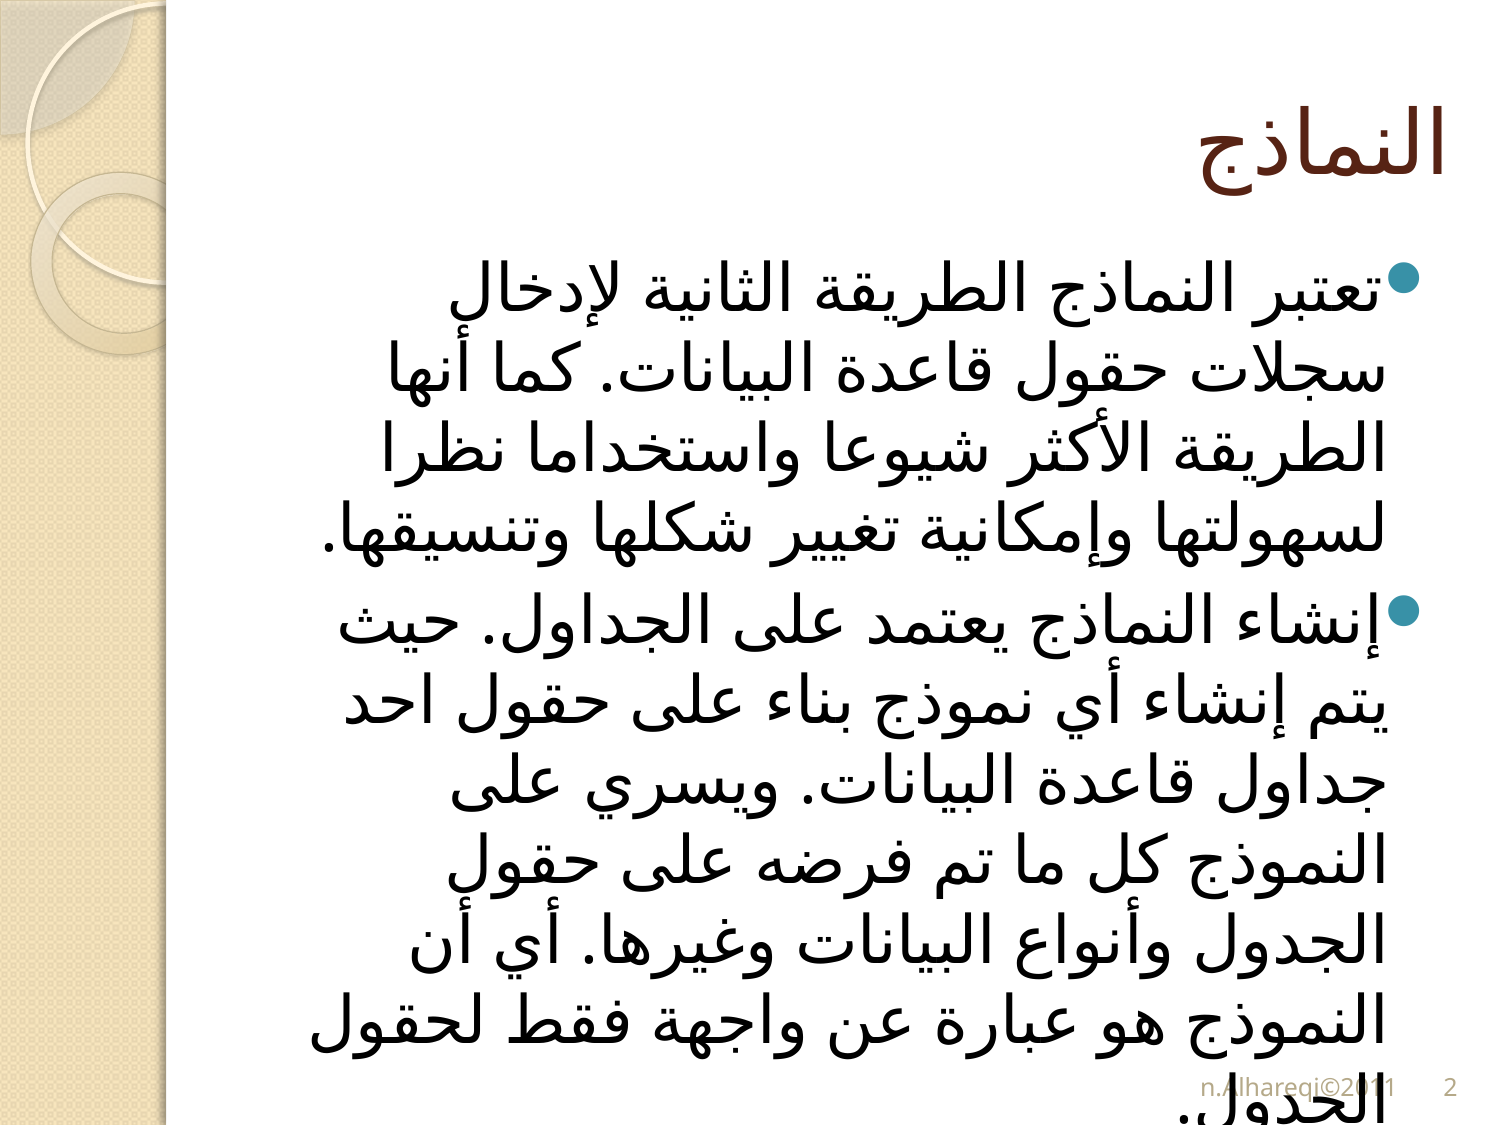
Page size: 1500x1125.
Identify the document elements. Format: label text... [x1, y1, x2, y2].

footer n.Alhareqi©2011 [937, 1034, 1413, 1113]
slide_number 2 [1413, 1034, 1488, 1113]
list تعتبر النماذج الطريقة الثانية لإدخال سجلات حقول قاعدة البيانات. كما أنها الطريقة الأكثر شيوعا واستخداما نظرا لسهولتها وإمكانية تغيير شكلها وتنسيقها. إنشاء النماذج يعتمد على الجداول. حيث يتم إنشاء أي نموذج بناء على حقول احد جداول قاعدة البيانات. ويسري على النموذج كل ما تم فرضه على حقول الجدول وأنواع البيانات وغيرها. أي أن النموذج هو عبارة عن واجهة فقط لحقول الجدول. [235, 237, 1466, 1025]
title النماذج [235, 45, 1466, 233]
